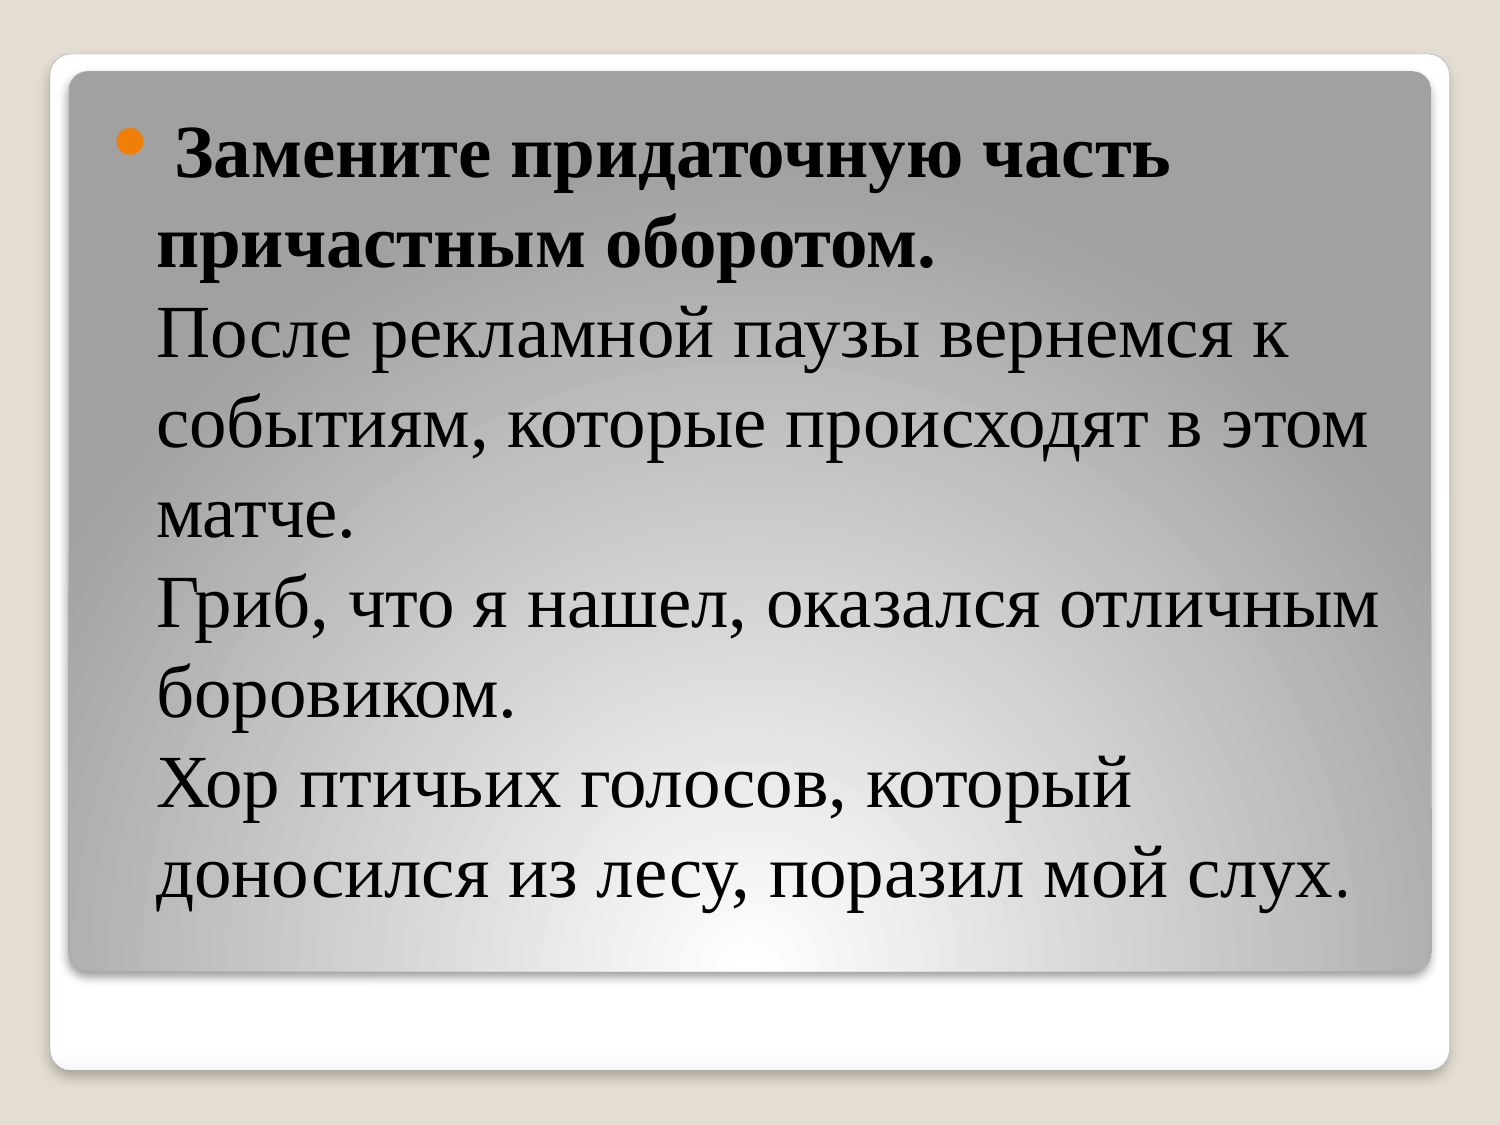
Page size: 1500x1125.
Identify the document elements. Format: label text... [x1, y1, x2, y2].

list Замените придаточную часть причастным оборотом. После рекламной паузы вернемся к событиям, которые происходят в этом матче. Гриб, что я нашел, оказался отличным боровиком. Хор птичьих голосов, который доносился из лесу, поразил мой слух. [82, 86, 1425, 973]
